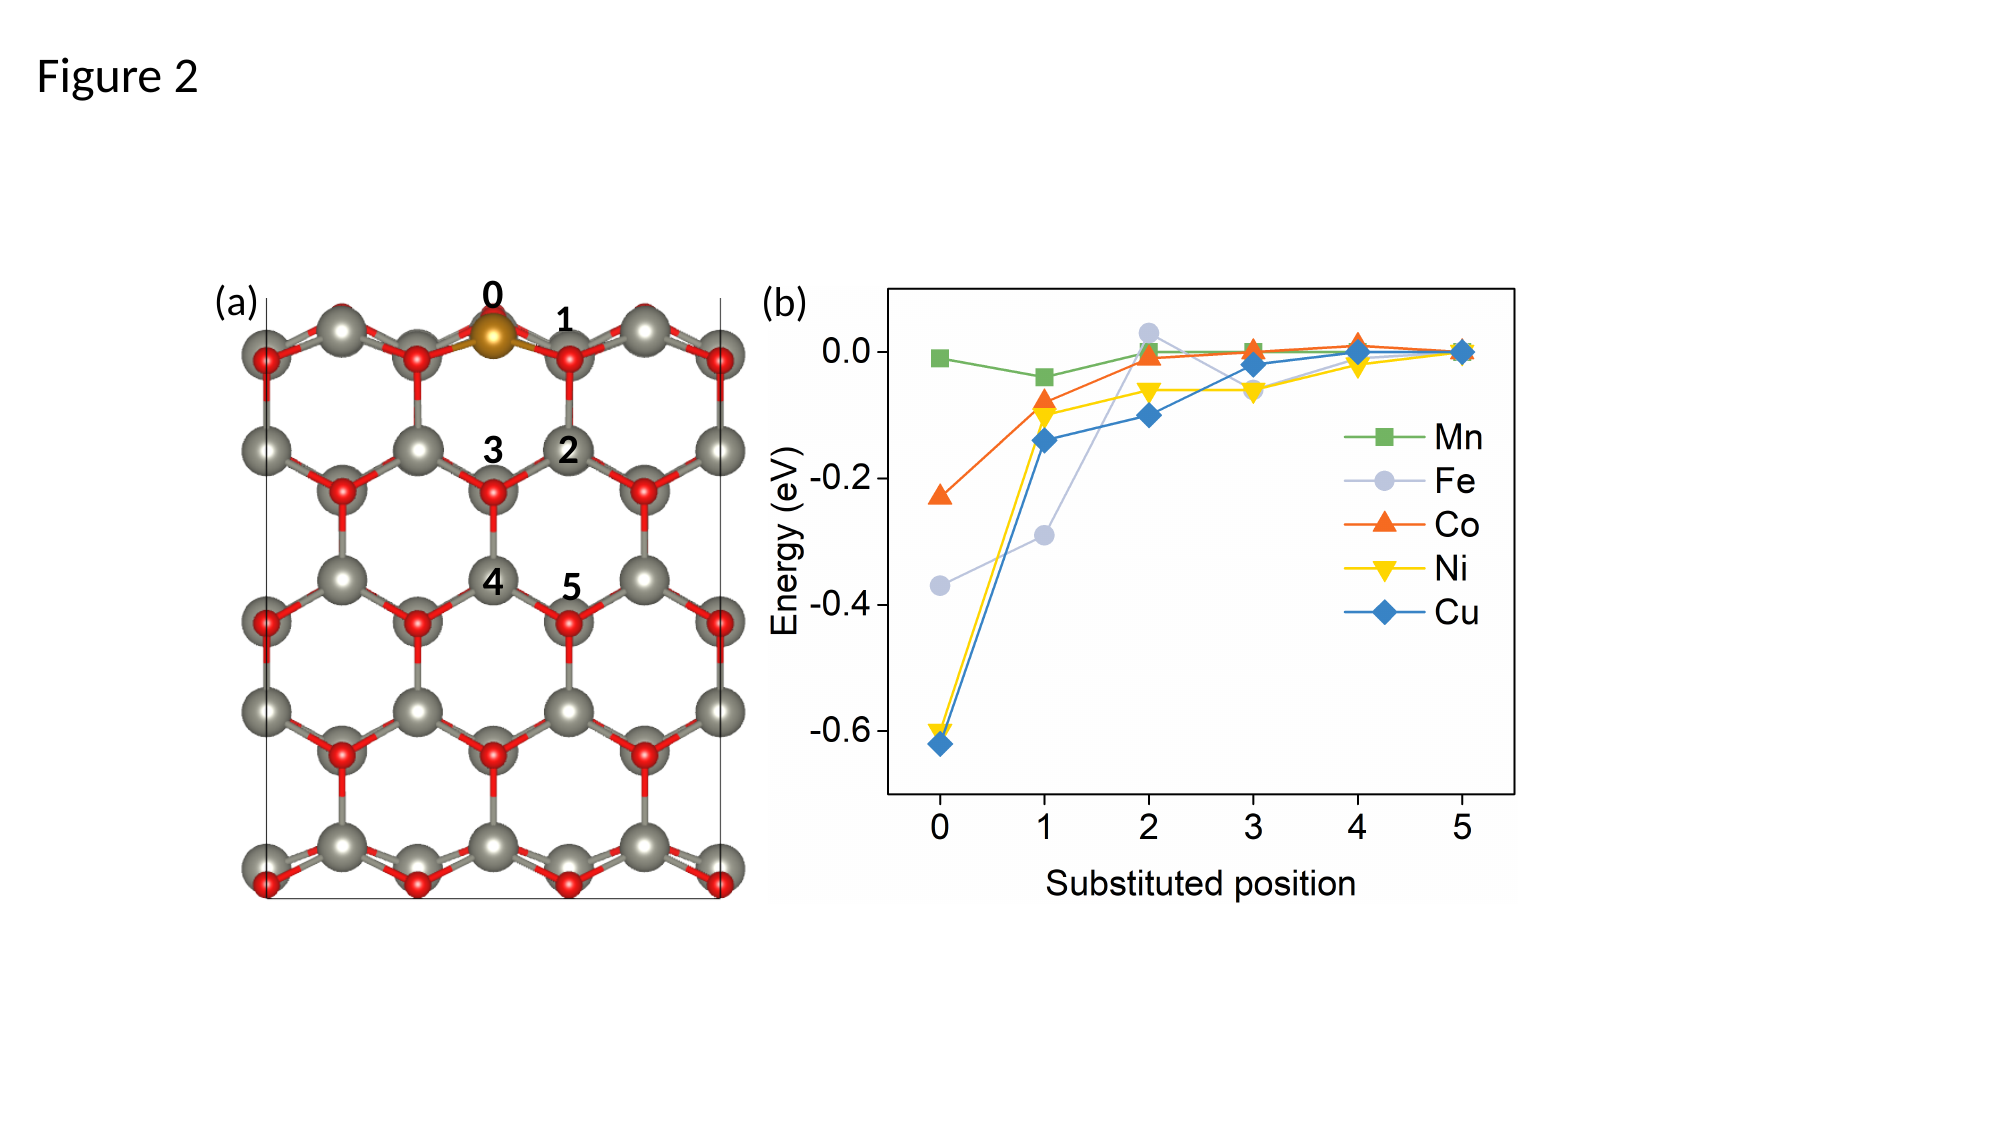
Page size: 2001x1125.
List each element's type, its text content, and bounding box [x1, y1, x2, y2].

text_box Figure 2 [21, 35, 215, 111]
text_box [198, 259, 1518, 904]
